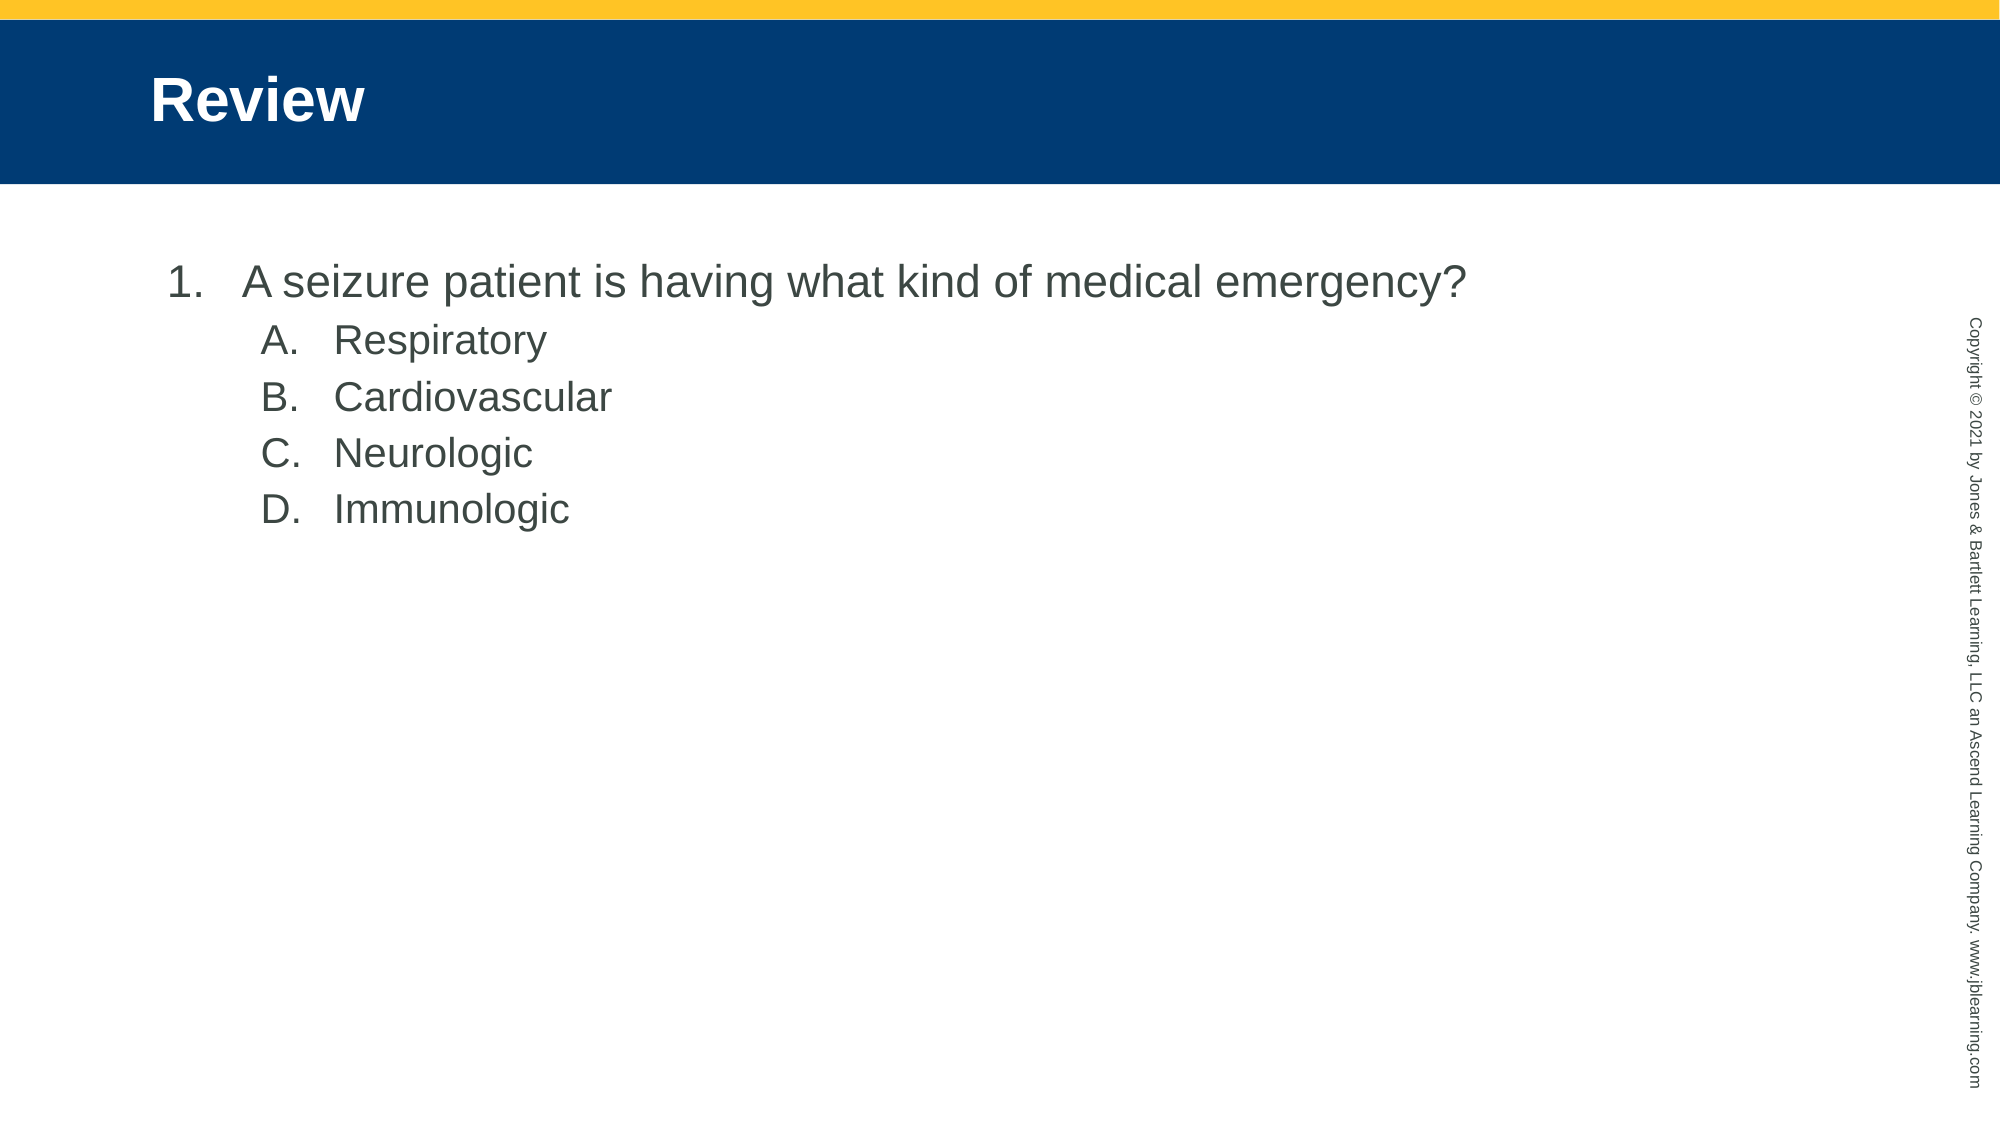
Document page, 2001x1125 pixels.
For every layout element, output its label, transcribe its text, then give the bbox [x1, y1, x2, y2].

list A seizure patient is having what kind of medical emergency? Respiratory Cardiovascular Neurologic Immunologic [151, 244, 1840, 1016]
title Review [0, 19, 2000, 185]
